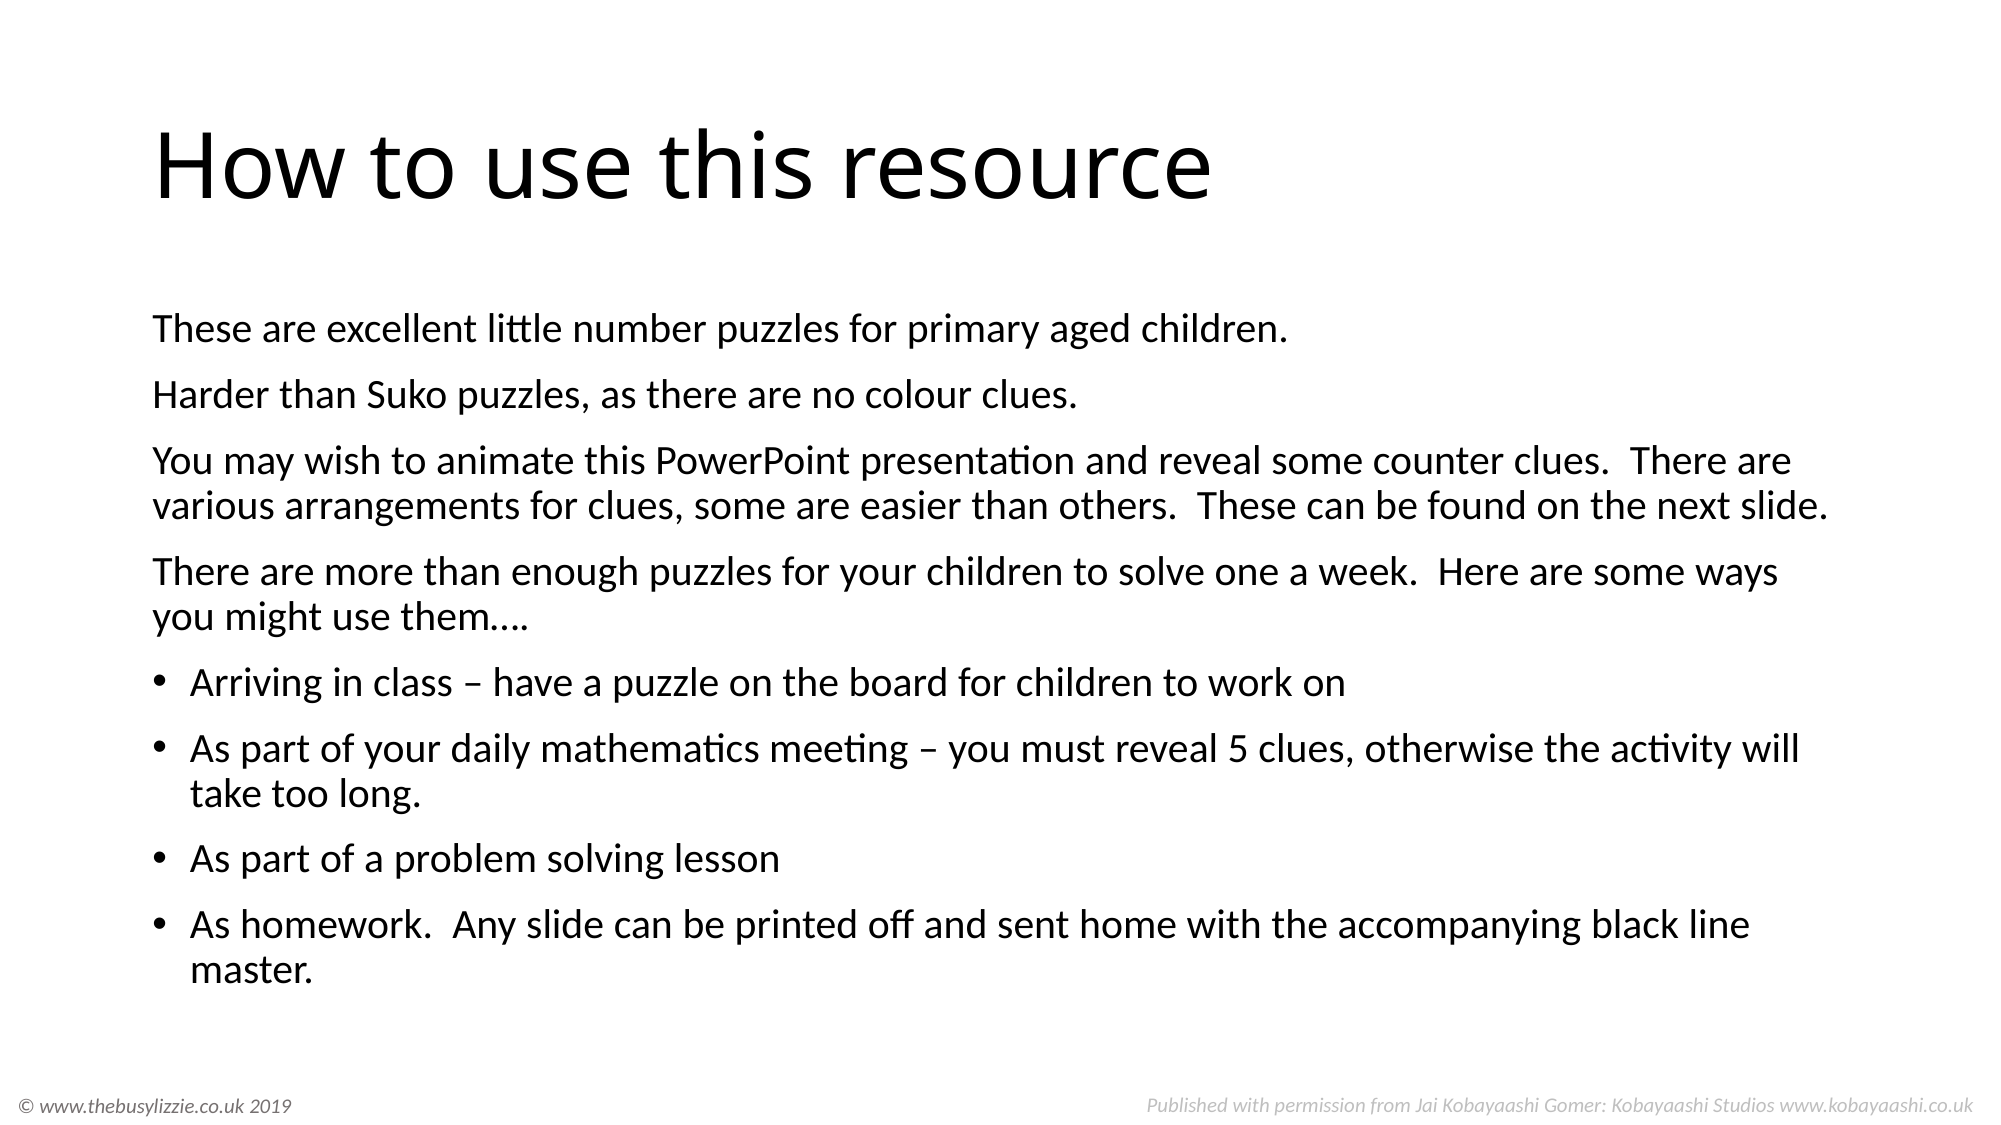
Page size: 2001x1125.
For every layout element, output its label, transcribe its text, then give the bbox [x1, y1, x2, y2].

text_box Published with permission from Jai Kobayaashi Gomer: Kobayaashi Studios www.kobayaashi.co.uk [1131, 1084, 2000, 1125]
list These are excellent little number puzzles for primary aged children. Harder than Suko puzzles, as there are no colour clues. You may wish to animate this PowerPoint presentation and reveal some counter clues. There are various arrangements for clues, some are easier than others. These can be found on the next slide. There are more than enough puzzles for your children to solve one a week. Here are some ways you might use them…. Arriving in class – have a puzzle on the board for children to work on As part of your daily mathematics meeting – you must reveal 5 clues, otherwise the activity will take too long. As part of a problem solving lesson As homework. Any slide can be printed off and sent home with the accompanying black line master. [137, 299, 1863, 1014]
text_box © www.thebusylizzie.co.uk 2019 [2, 1085, 311, 1125]
title How to use this resource [137, 59, 1863, 278]
